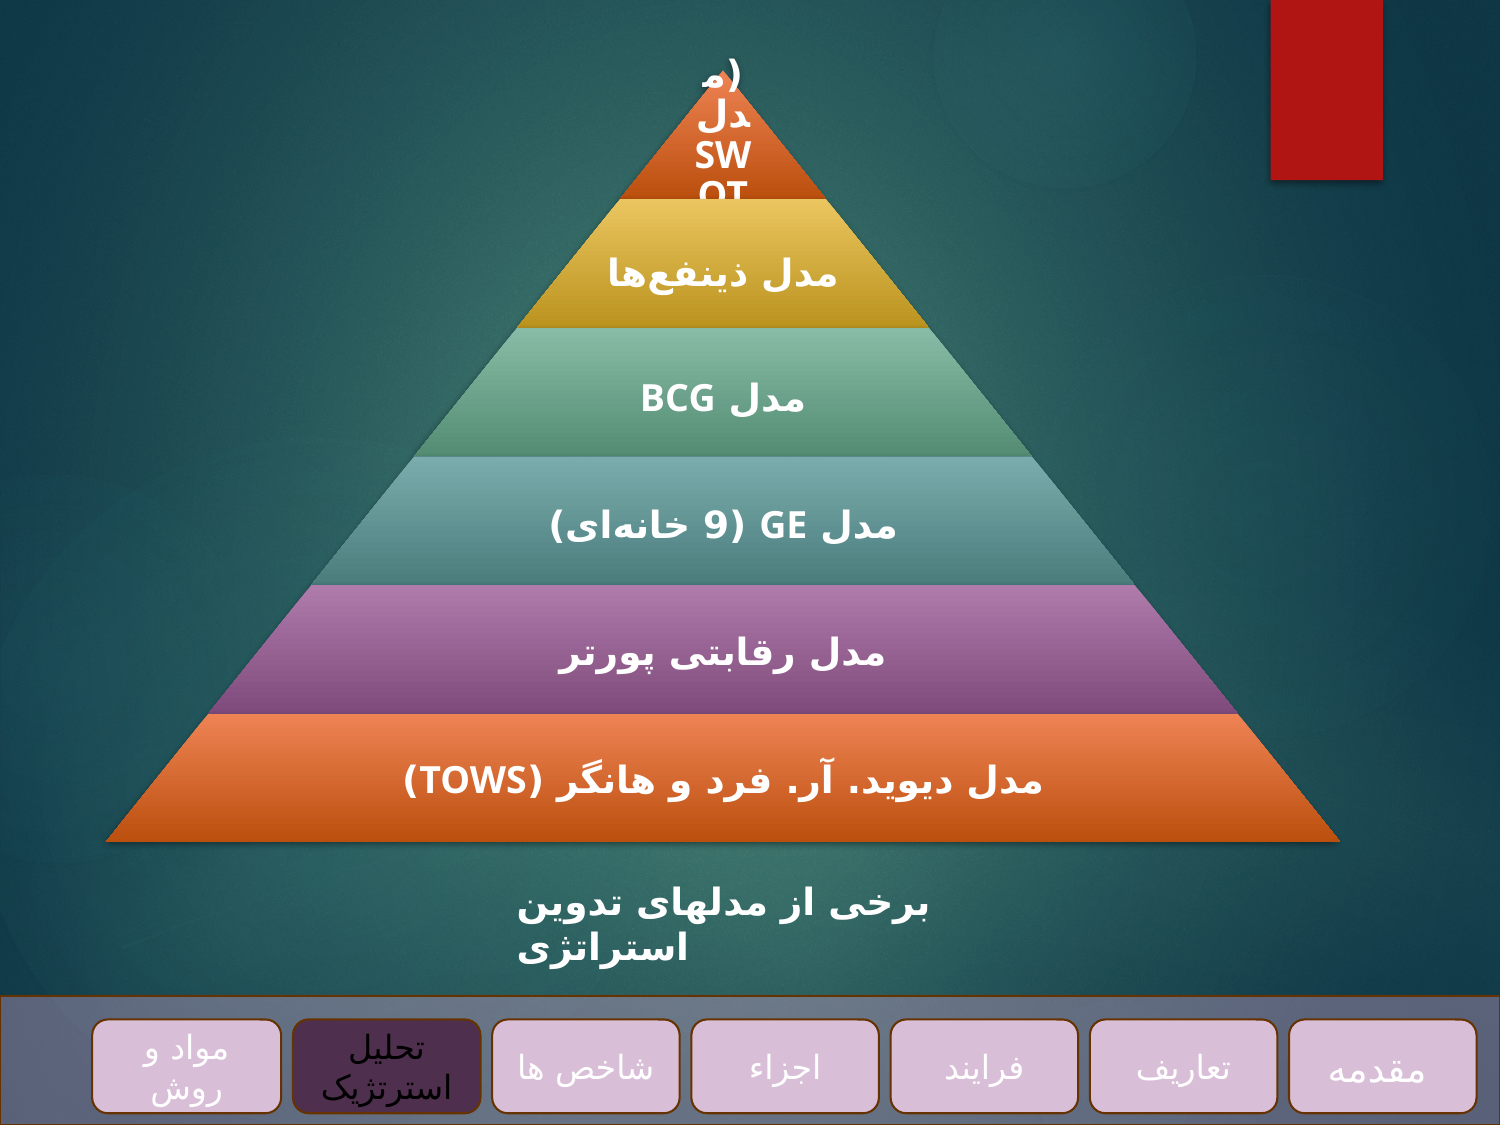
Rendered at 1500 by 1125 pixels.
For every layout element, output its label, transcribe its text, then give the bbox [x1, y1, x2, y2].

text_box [105, 70, 1341, 843]
text_box برخی از مدلهای تدوین استراتژی [501, 870, 987, 976]
text_box اجزاء [689, 1017, 881, 1115]
text_box شاخص ها [490, 1017, 682, 1115]
text_box تحلیل استرتژیک [291, 1017, 483, 1115]
text_box فرایند [888, 1017, 1080, 1115]
text_box تعاریف [1088, 1017, 1279, 1115]
text_box مواد و روش [90, 1017, 283, 1115]
text_box [0, 995, 1500, 1125]
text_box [1288, 1019, 1477, 1114]
